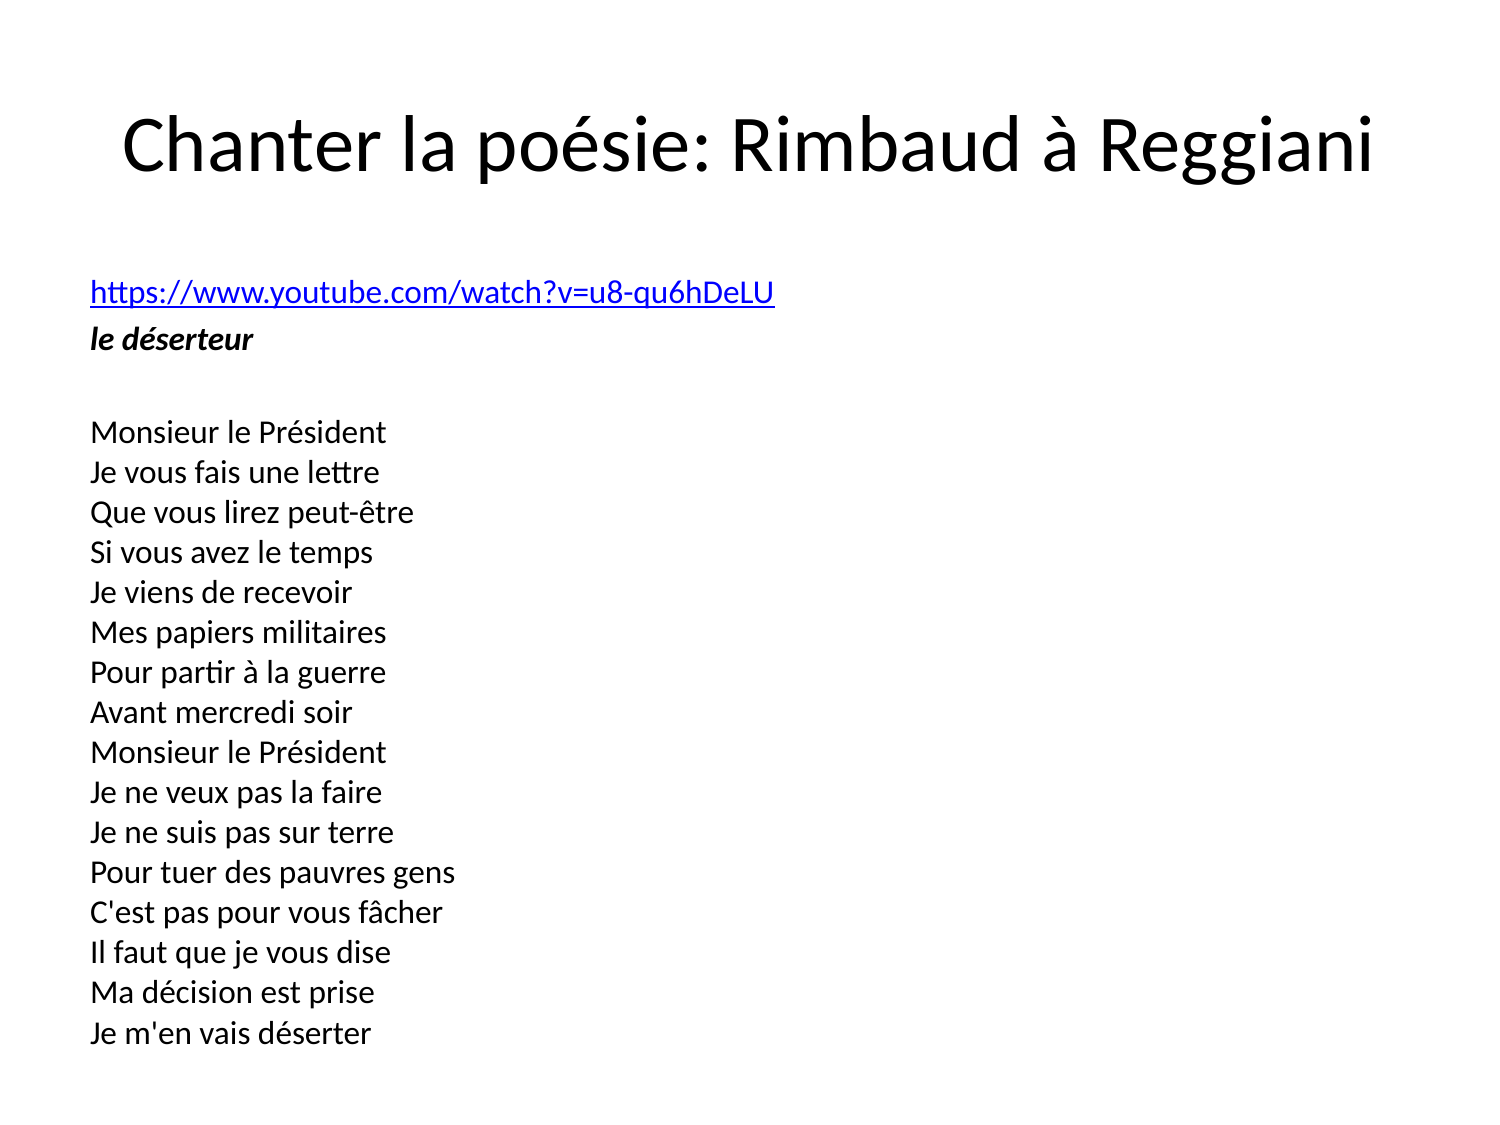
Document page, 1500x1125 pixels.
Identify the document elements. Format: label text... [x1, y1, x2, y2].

list https://www.youtube.com/watch?v=u8-qu6hDeLU le déserteur Monsieur le Président Je vous fais une lettre Que vous lirez peut-être Si vous avez le temps Je viens de recevoir Mes papiers militaires Pour partir à la guerre Avant mercredi soir Monsieur le Président Je ne veux pas la faire Je ne suis pas sur terre Pour tuer des pauvres gens C'est pas pour vous fâcher Il faut que je vous dise Ma décision est prise Je m'en vais déserter [75, 262, 1425, 1068]
title Chanter la poésie: Rimbaud à Reggiani [75, 45, 1425, 233]
